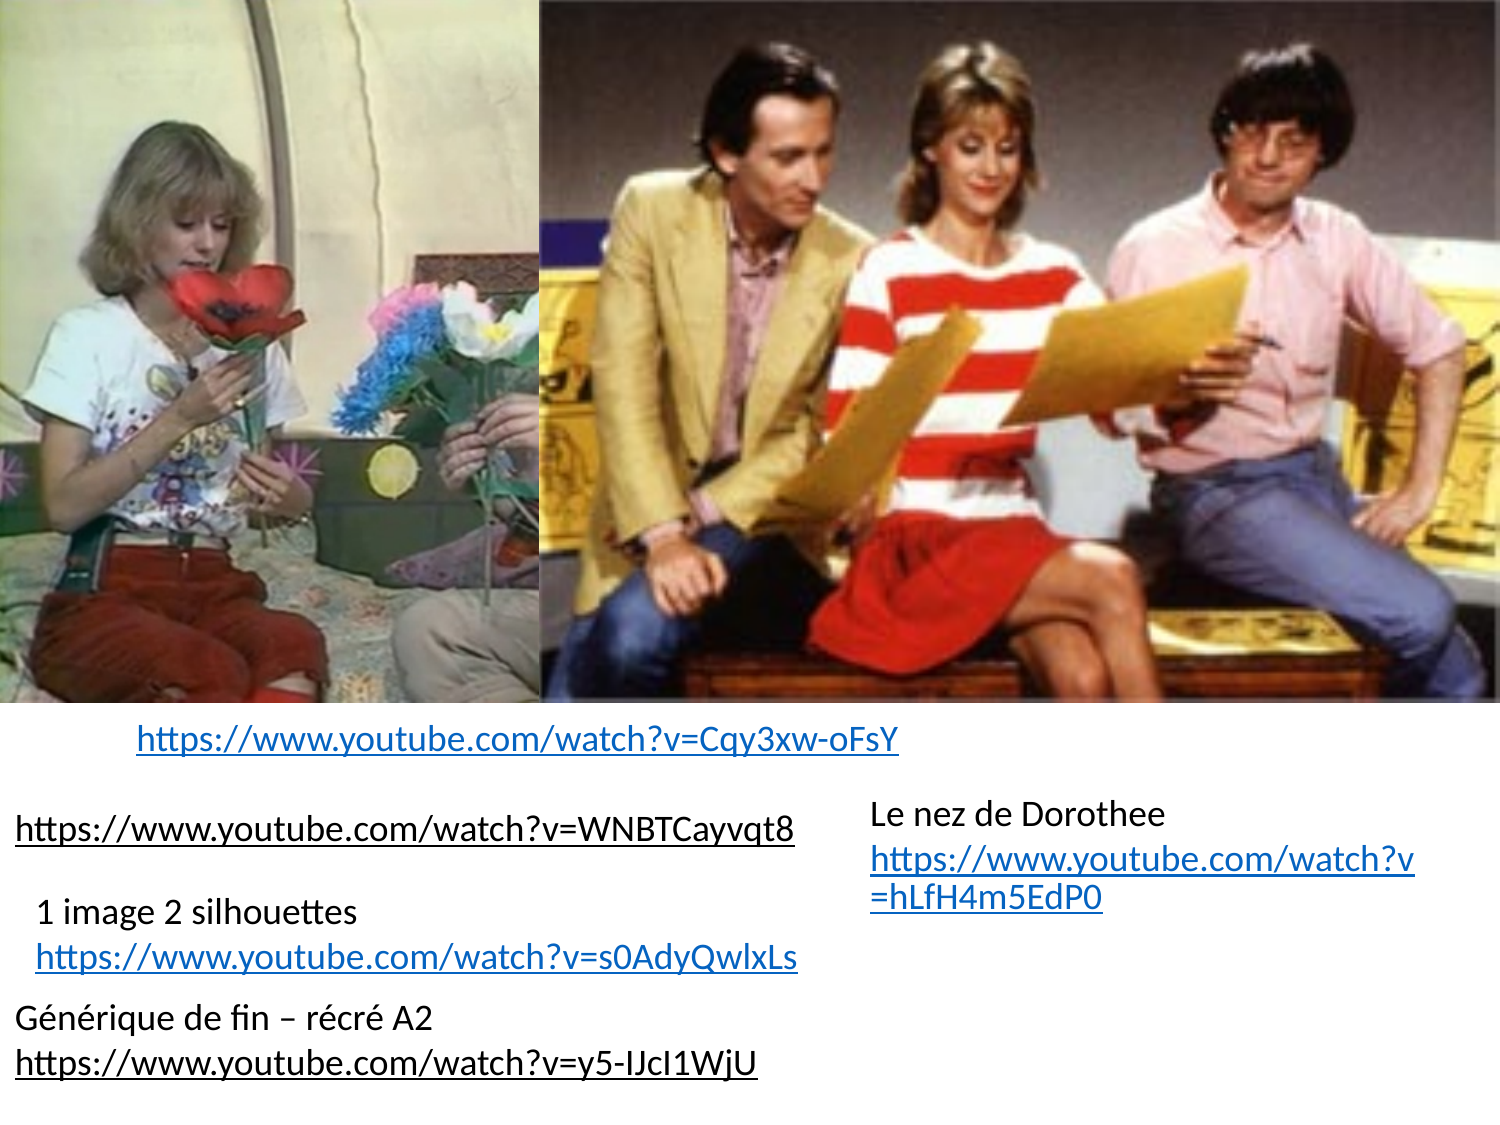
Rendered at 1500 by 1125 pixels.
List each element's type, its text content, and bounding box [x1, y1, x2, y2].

text_box 1 image 2 silhouettes https://www.youtube.com/watch?v=s0AdyQwlxLs [20, 879, 888, 985]
text_box https://www.youtube.com/watch?v=WNBTCayvqt8 [0, 796, 855, 857]
text_box Le nez de Dorothee https://www.youtube.com/watch?v=hLfH4m5EdP0 [855, 781, 1435, 932]
text_box https://www.youtube.com/watch?v=Cqy3xw-oFsY [121, 706, 1027, 811]
picture [0, 0, 1500, 704]
text_box Générique de fin – récré A2 https://www.youtube.com/watch?v=y5-IJcI1WjU [0, 985, 856, 1091]
